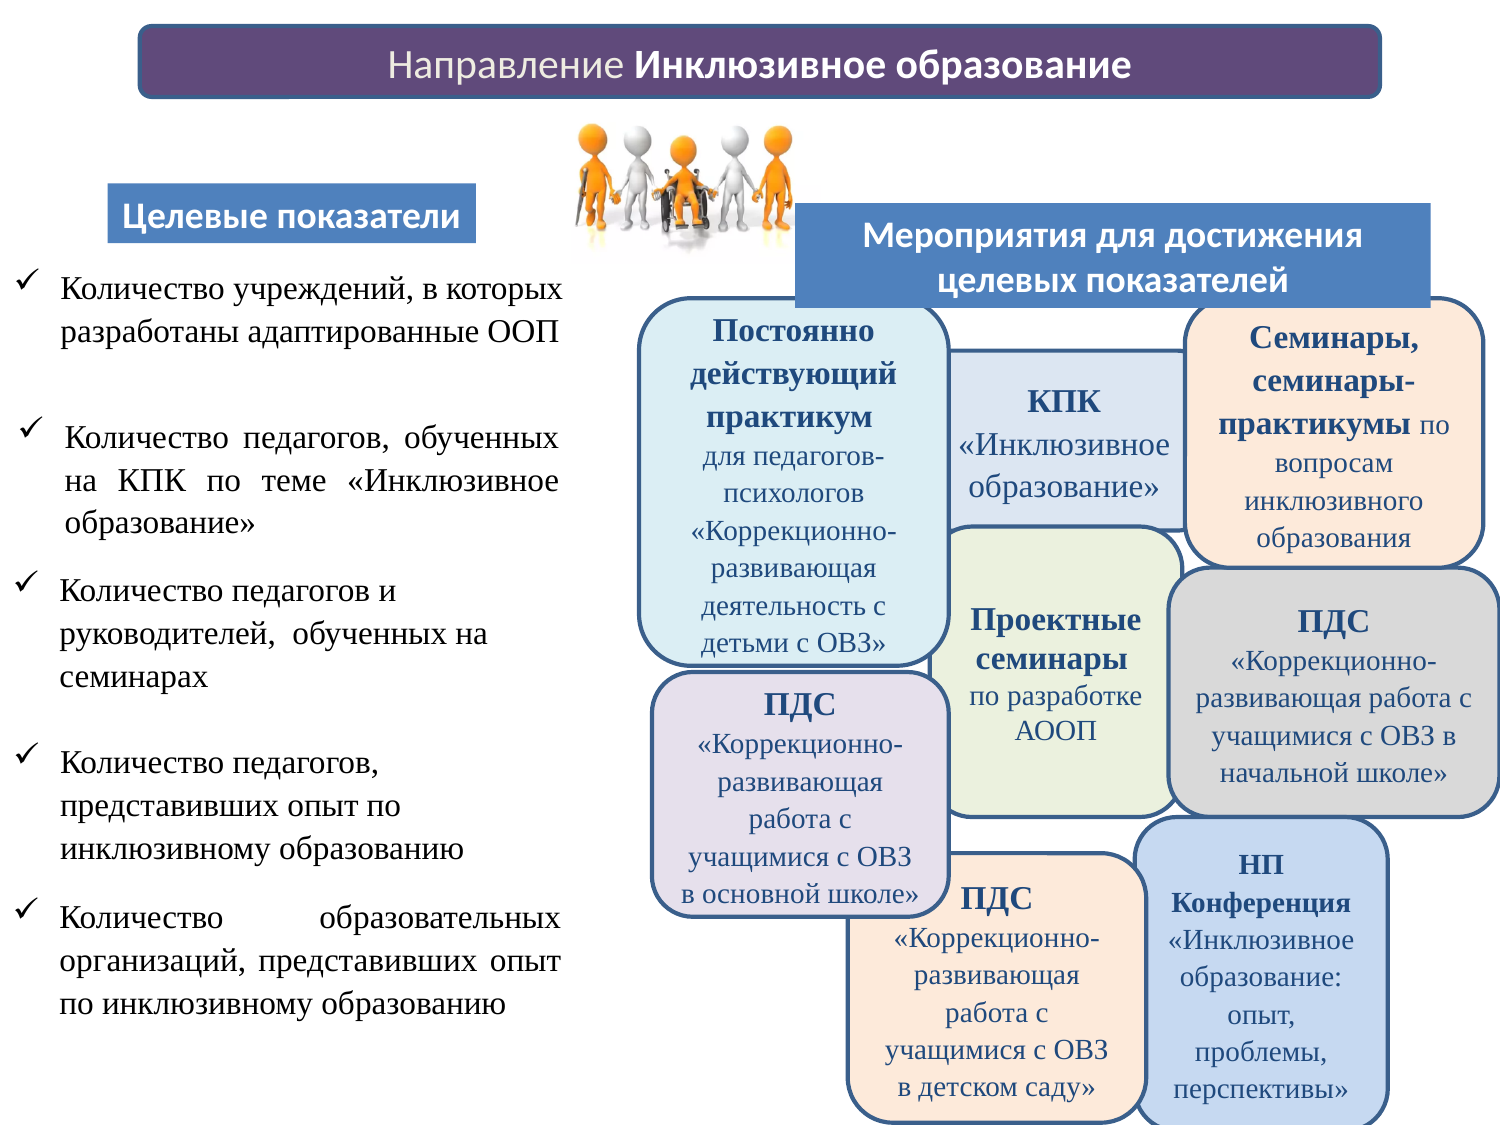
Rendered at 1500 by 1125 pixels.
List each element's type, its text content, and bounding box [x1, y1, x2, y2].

text_box Количество педагогов, представивших опыт по инклюзивному образованию [0, 730, 578, 874]
text_box ПДС «Коррекционно-развивающая работа с учащимися с ОВЗ в основной школе» [649, 669, 951, 919]
text_box Целевые показатели [107, 183, 476, 244]
text_box Количество педагогов, обученных на КПК по теме «Инклюзивное образование» [2, 404, 575, 548]
text_box ПДС «Коррекционно-развивающая работа с учащимися с ОВЗ в детском саду» [845, 851, 1149, 1125]
text_box Проектные семинары по разработке АООП [927, 524, 1185, 820]
text_box Направление Инклюзивное образование [137, 23, 1383, 100]
text_box Количество учреждений, в которых разработаны адаптированные ООП [0, 256, 590, 399]
text_box НП Конференция «Инклюзивное образование: опыт, проблемы, перспективы» [1132, 814, 1390, 1125]
text_box ПДС «Коррекционно-развивающая работа с учащимися с ОВЗ в начальной школе» [1166, 565, 1500, 820]
text_box Количество педагогов и руководителей, обученных на семинарах [0, 558, 577, 701]
text_box Семинары, семинары-практикумы по вопросам инклюзивного образования [1182, 296, 1486, 570]
picture [553, 113, 821, 264]
text_box Количество образовательных организаций, представивших опыт по инклюзивному образованию [0, 885, 577, 1029]
text_box Постоянно действующий практикум для педагогов-психологов «Коррекционно-развивающая деятельность с детьми с ОВЗ» [636, 296, 951, 668]
text_box Мероприятия для достижения целевых показателей [795, 203, 1431, 308]
text_box КПК «Инклюзивное образование» [951, 348, 1183, 533]
